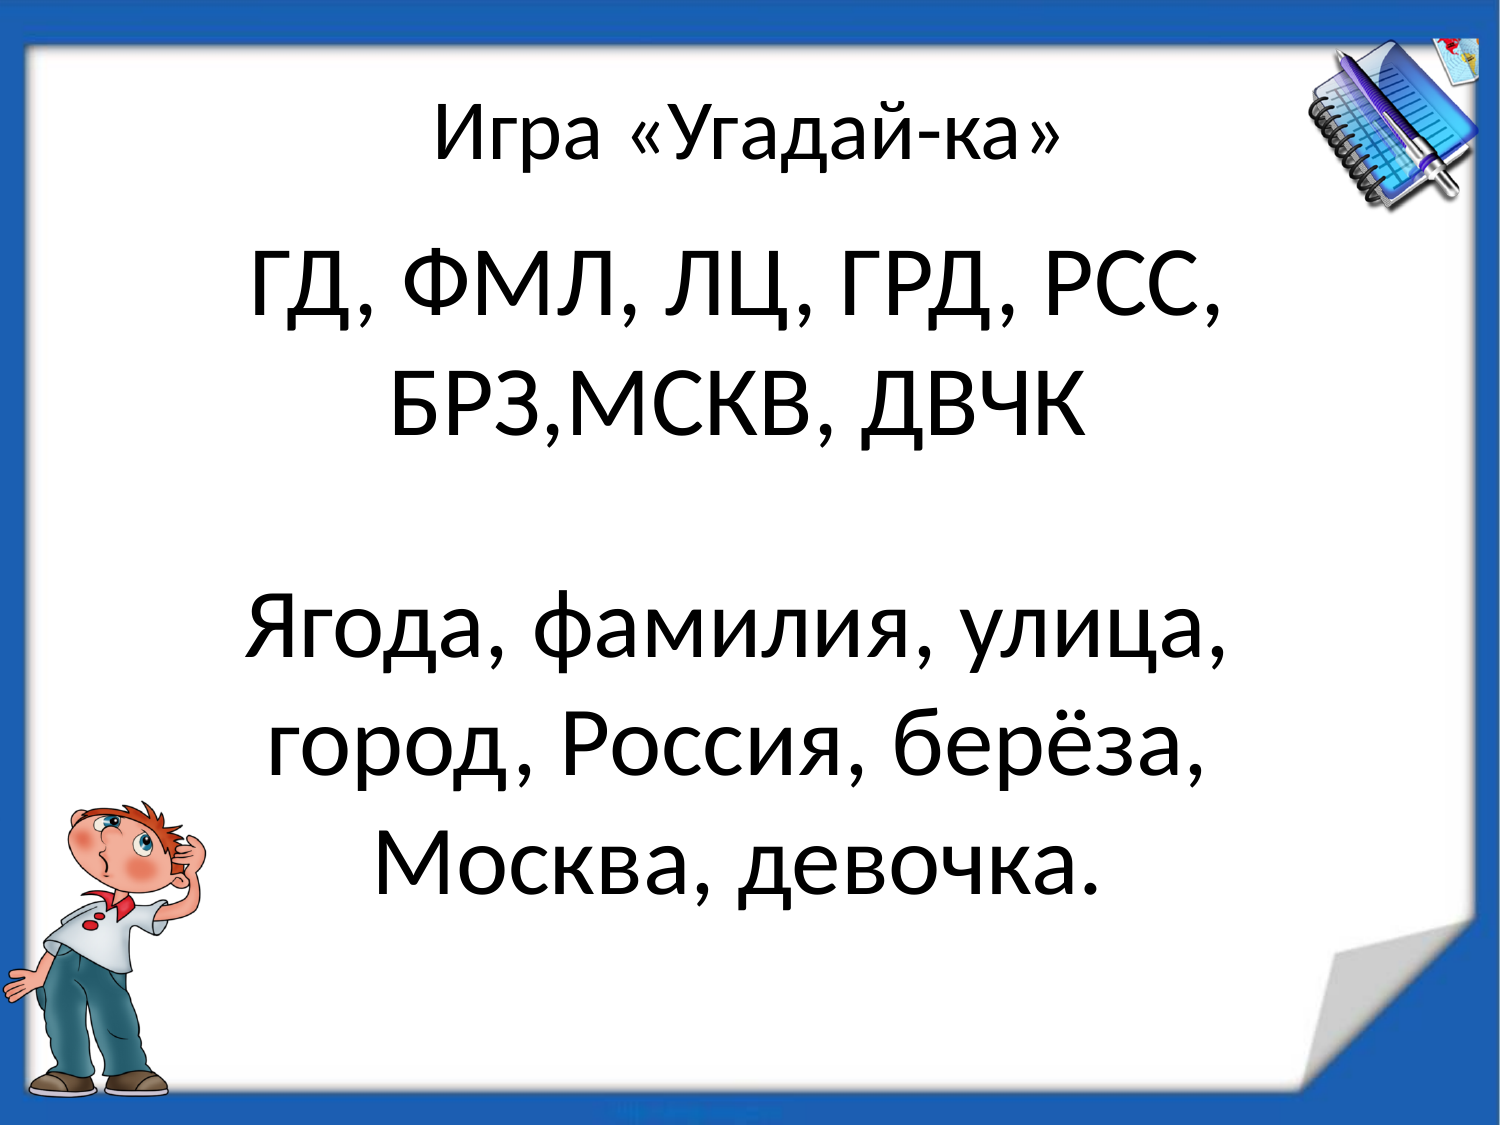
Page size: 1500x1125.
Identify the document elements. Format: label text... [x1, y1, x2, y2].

text_box ГД, ФМЛ, ЛЦ, ГРД, РСС, БРЗ,МСКВ, ДВЧК [112, 208, 1365, 463]
subtitle Ягода, фамилия, улица, город, Россия, берёза, Москва, девочка. [112, 550, 1365, 925]
picture [0, 0, 1500, 1125]
title Игра «Угадай-ка» [112, 66, 1388, 185]
